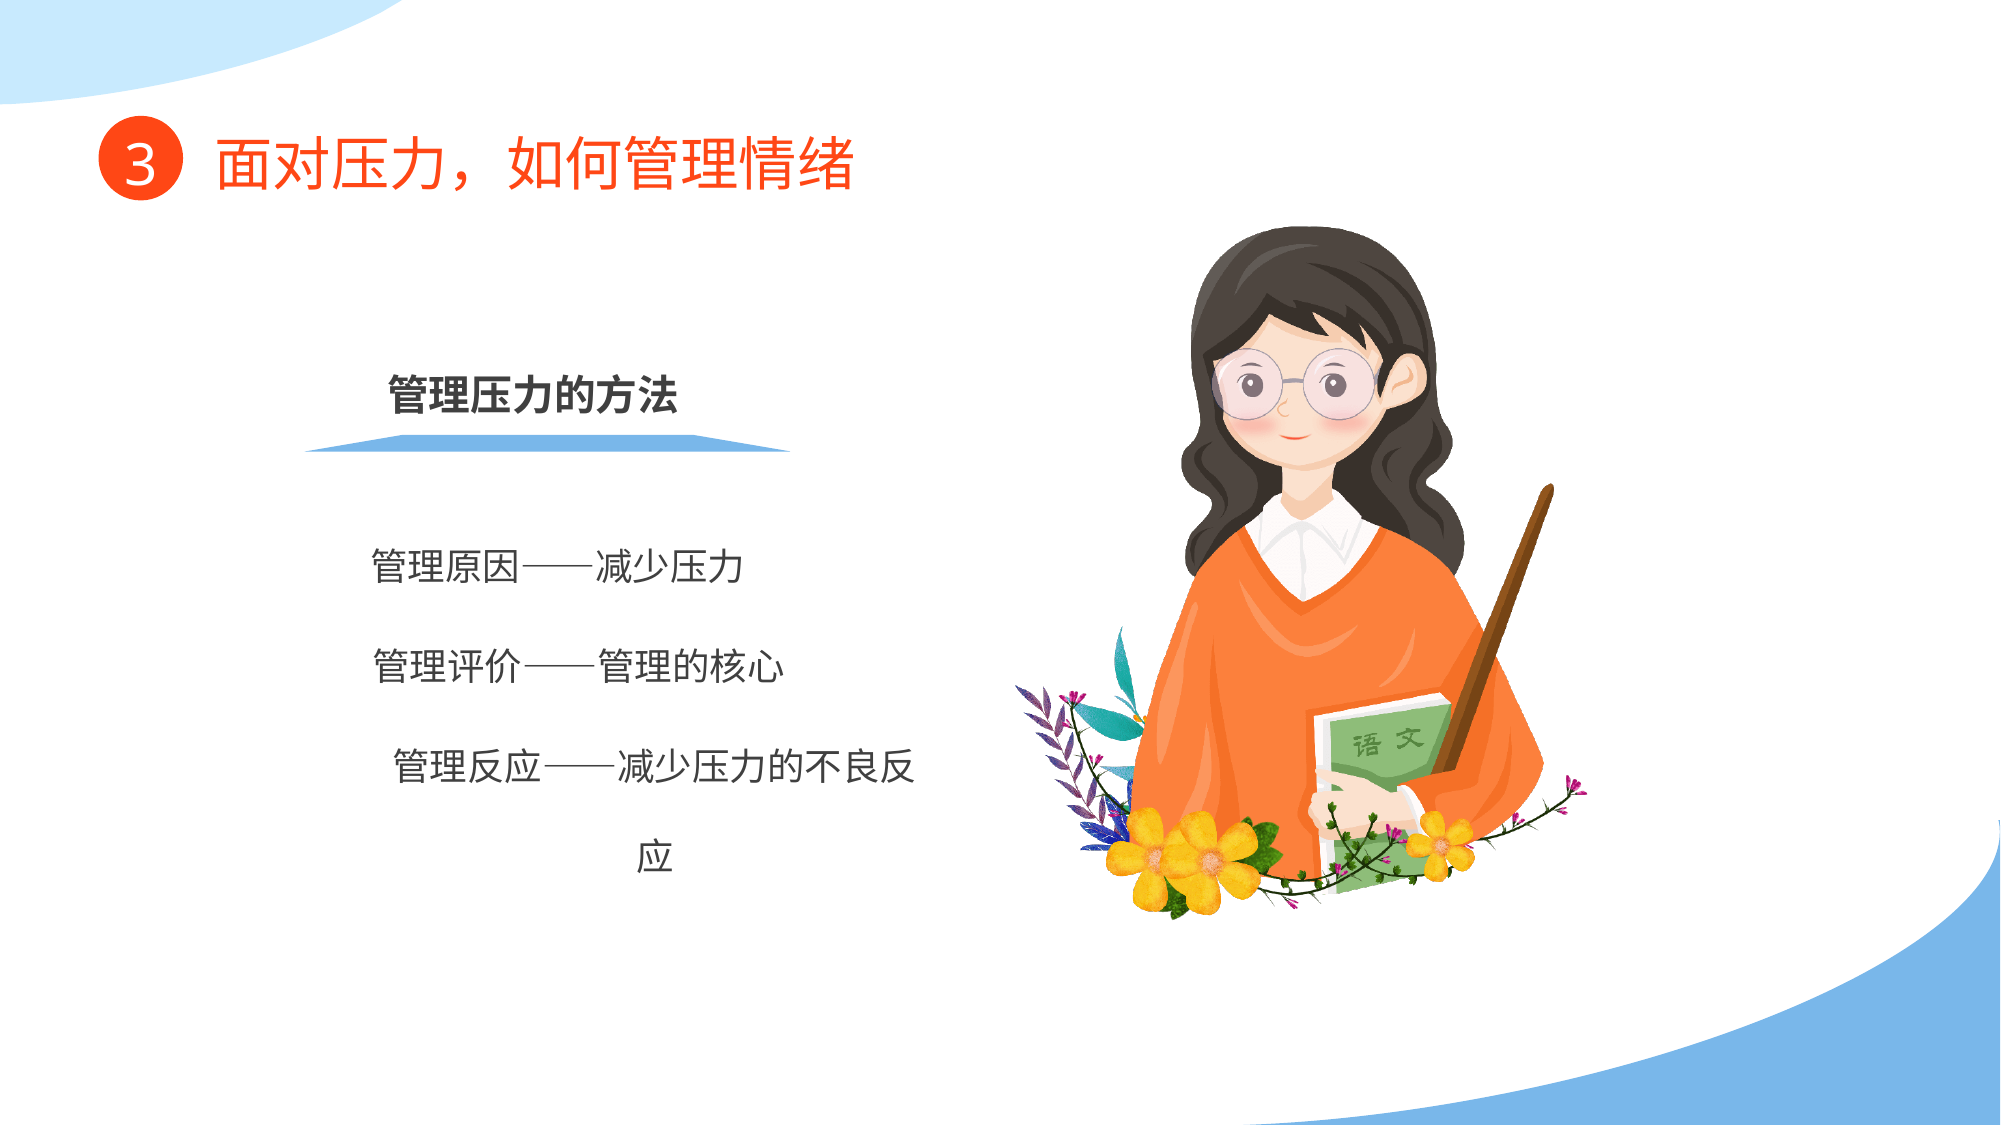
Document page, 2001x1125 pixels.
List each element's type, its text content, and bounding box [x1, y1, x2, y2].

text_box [98, 115, 184, 205]
text_box 管理反应——减少压力的不良反应 [358, 691, 951, 886]
text_box 管理原因——减少压力 [332, 490, 784, 596]
picture [981, 188, 1659, 937]
text_box 管理评价——管理的核心 [341, 590, 816, 696]
text_box 管理压力的方法 [372, 361, 723, 427]
text_box [304, 433, 792, 453]
text_box 面对压力，如何管理情绪 [200, 119, 1164, 205]
